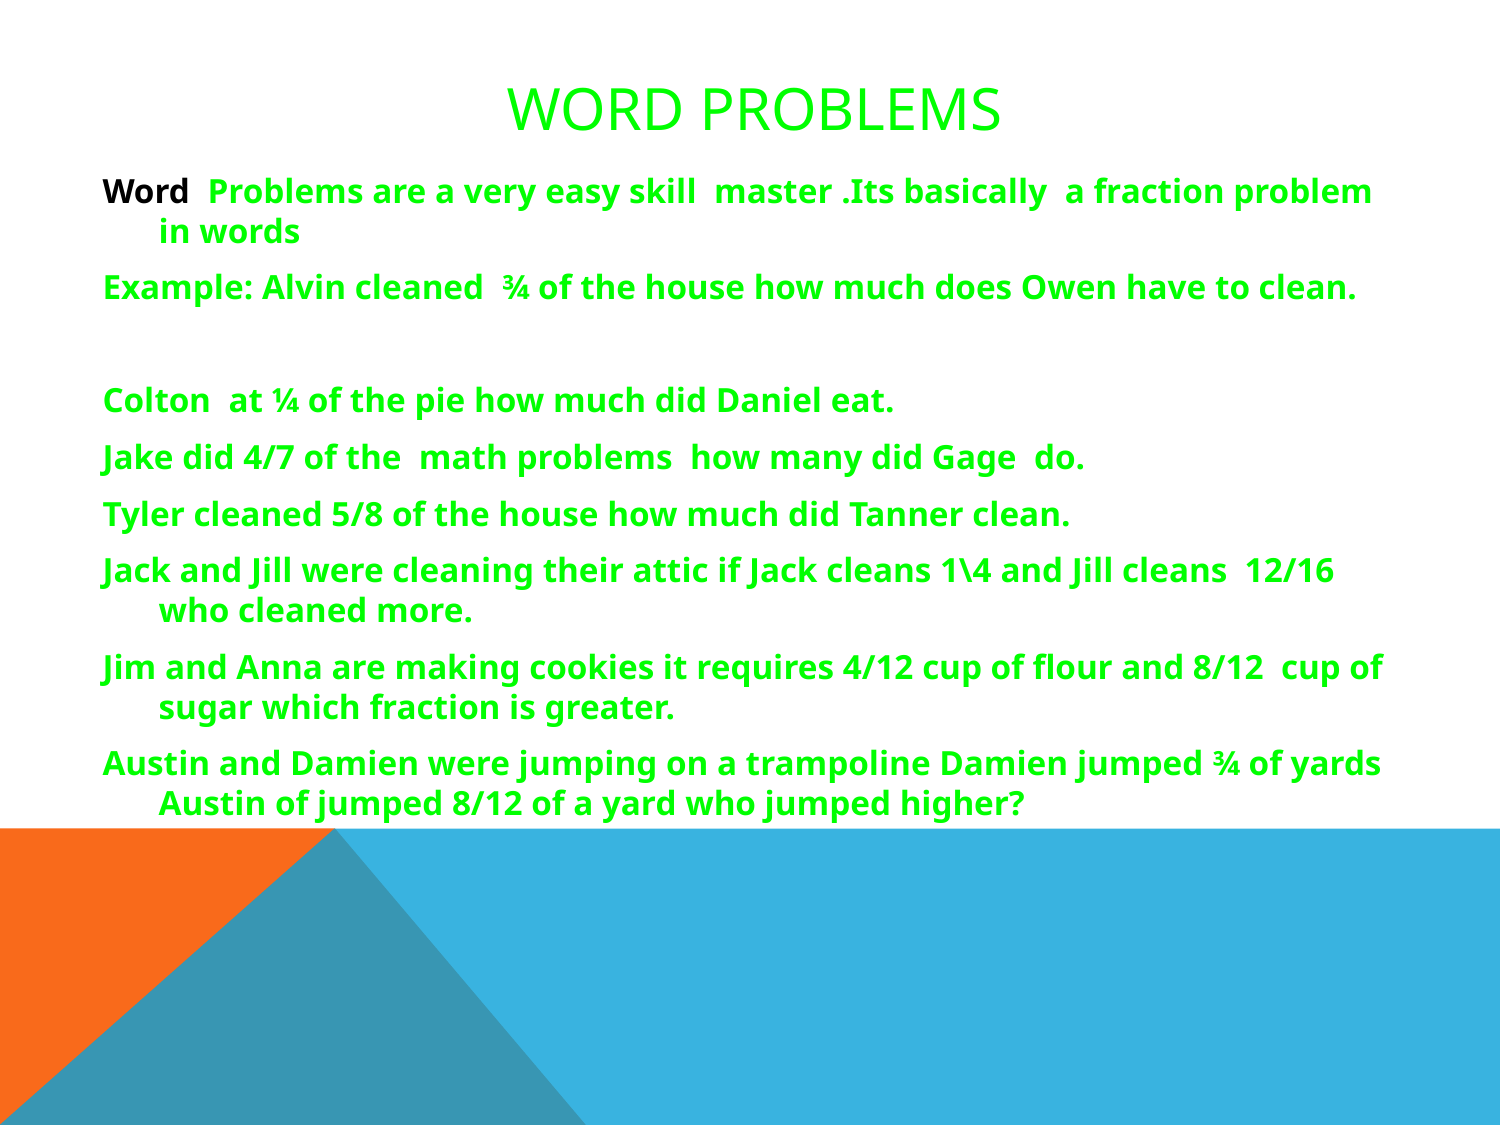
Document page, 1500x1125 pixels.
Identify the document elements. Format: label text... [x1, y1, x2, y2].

list Word Problems are a very easy skill master .Its basically a fraction problem in words Example: Alvin cleaned ¾ of the house how much does Owen have to clean. Colton at ¼ of the pie how much did Daniel eat. Jake did 4/7 of the math problems how many did Gage do. Tyler cleaned 5/8 of the house how much did Tanner clean. Jack and Jill were cleaning their attic if Jack cleans 1\4 and Jill cleans 12/16 who cleaned more. Jim and Anna are making cookies it requires 4/12 cup of flour and 8/12 cup of sugar which fraction is greater. Austin and Damien were jumping on a trampoline Damien jumped ¾ of yards Austin of jumped 8/12 of a yard who jumped higher? [87, 162, 1409, 800]
title Word problems [137, 62, 1372, 153]
